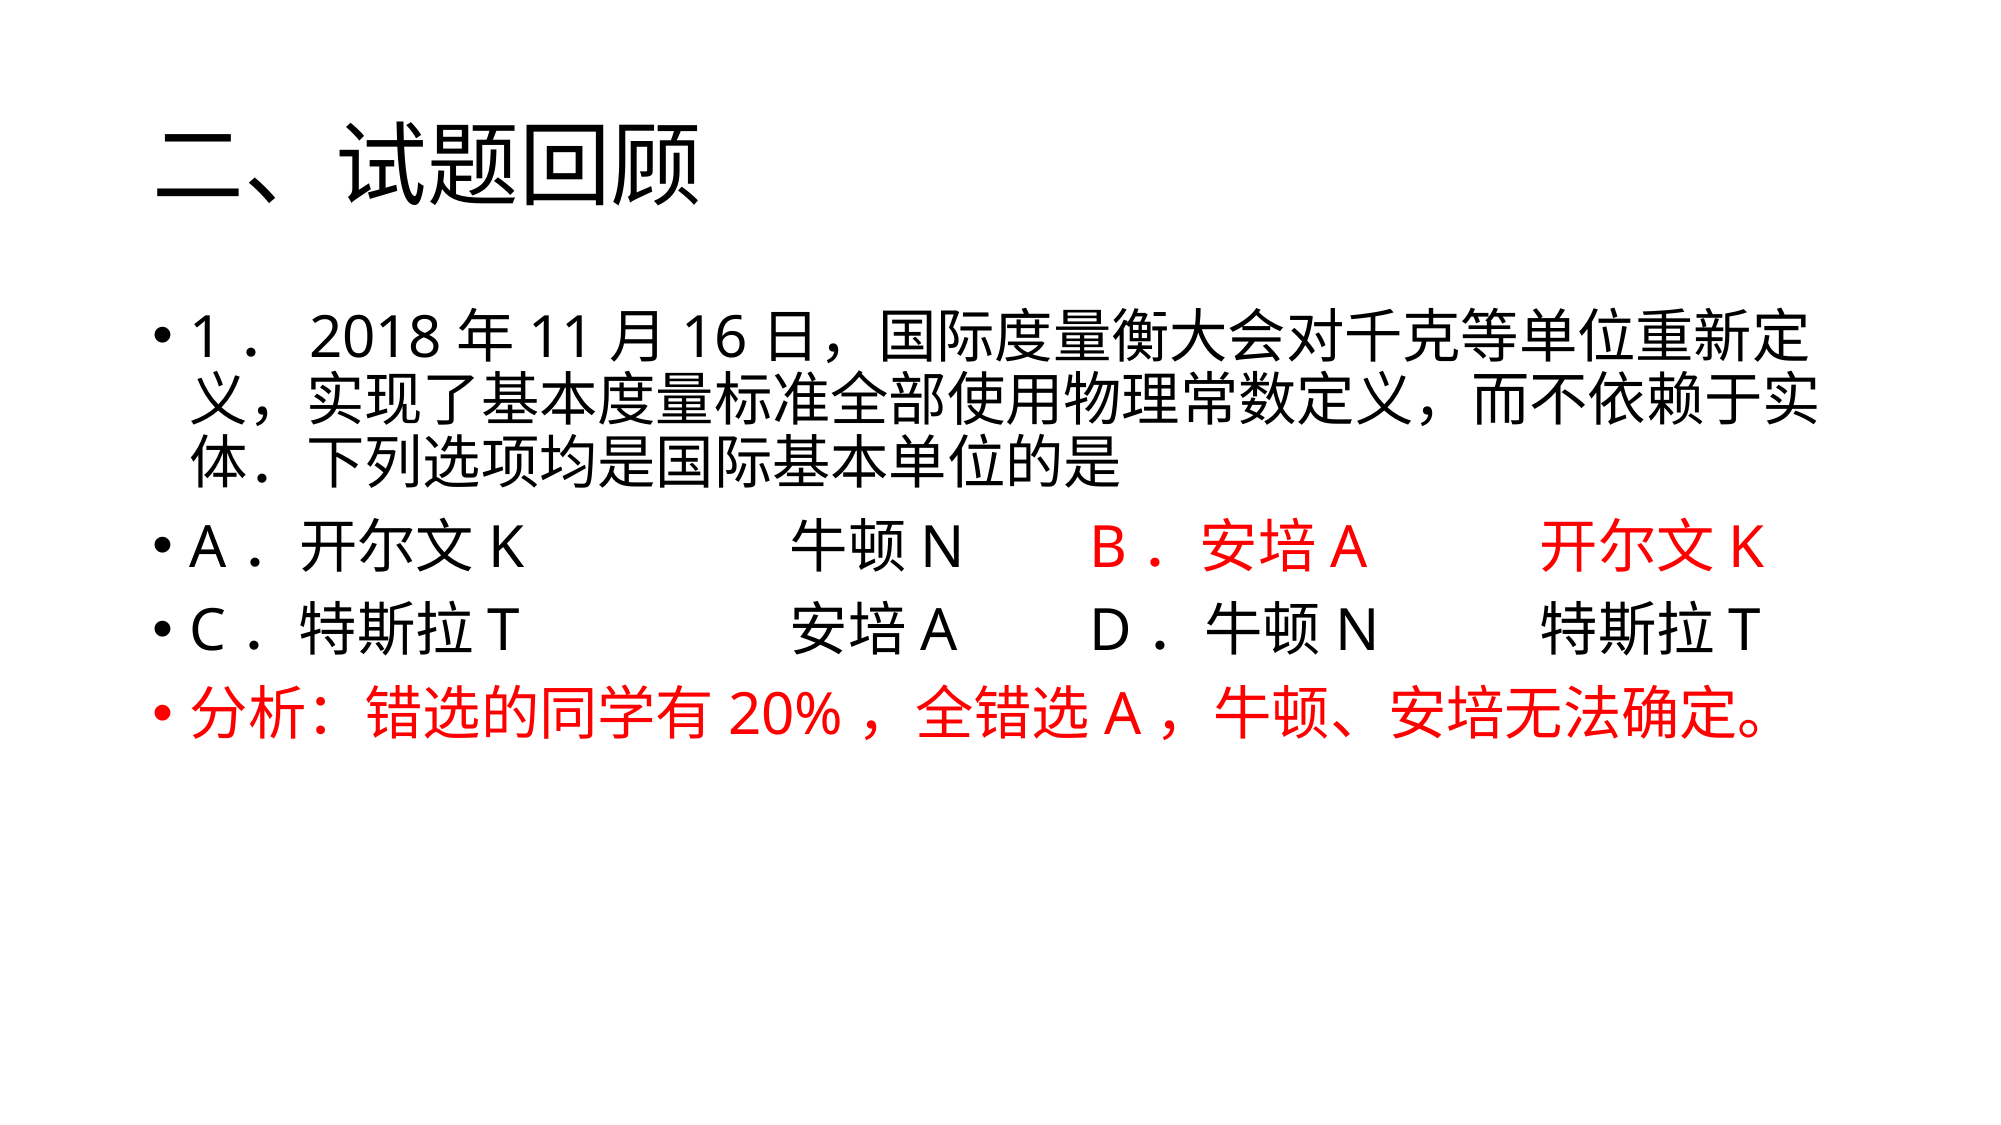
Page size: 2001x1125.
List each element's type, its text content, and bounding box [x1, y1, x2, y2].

title 二、试题回顾 [137, 59, 1863, 278]
list 1．2018年11月16日，国际度量衡大会对千克等单位重新定义，实现了基本度量标准全部使用物理常数定义，而不依赖于实体．下列选项均是国际基本单位的是 A．开尔文K 牛顿N B．安培A 开尔文K C．特斯拉T 安培A D．牛顿N 特斯拉T 分析：错选的同学有20%，全错选A，牛顿、安培无法确定。 [137, 299, 1863, 1014]
